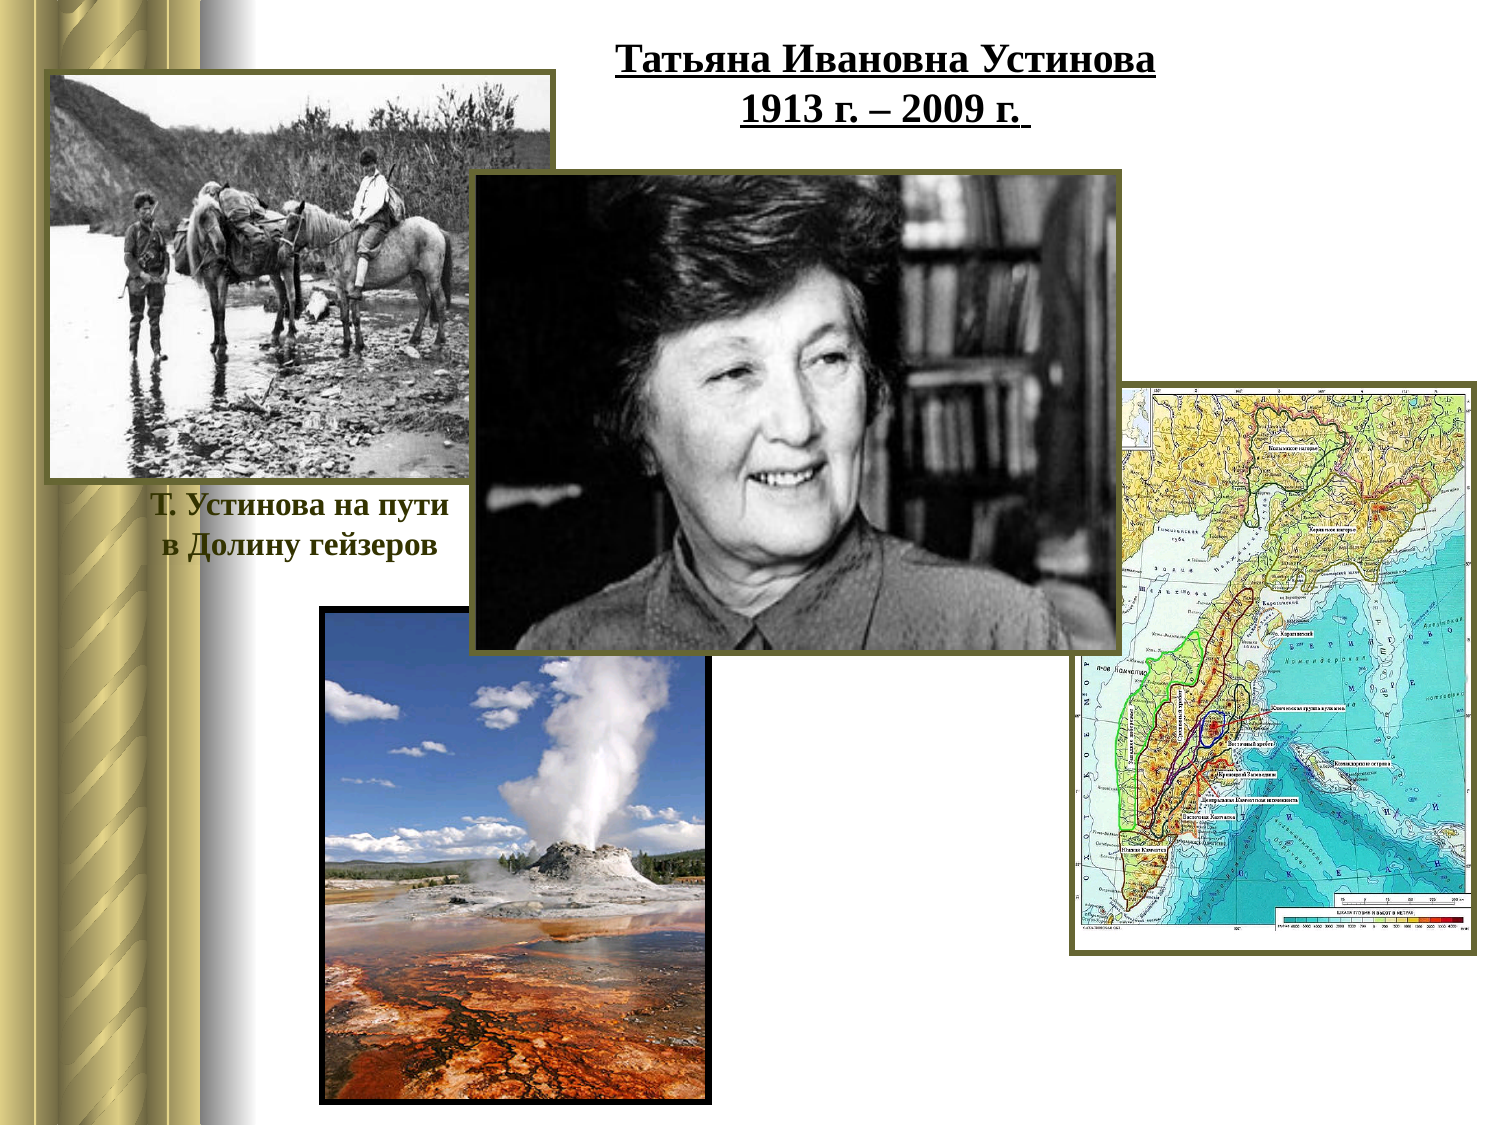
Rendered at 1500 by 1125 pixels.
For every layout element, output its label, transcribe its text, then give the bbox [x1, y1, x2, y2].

picture [49, 74, 1472, 1100]
text_box Т. Устинова на пути в Долину гейзеров [62, 488, 469, 570]
title Татьяна Ивановна Устинова 1913 г. – 2009 г. [271, 0, 1500, 163]
